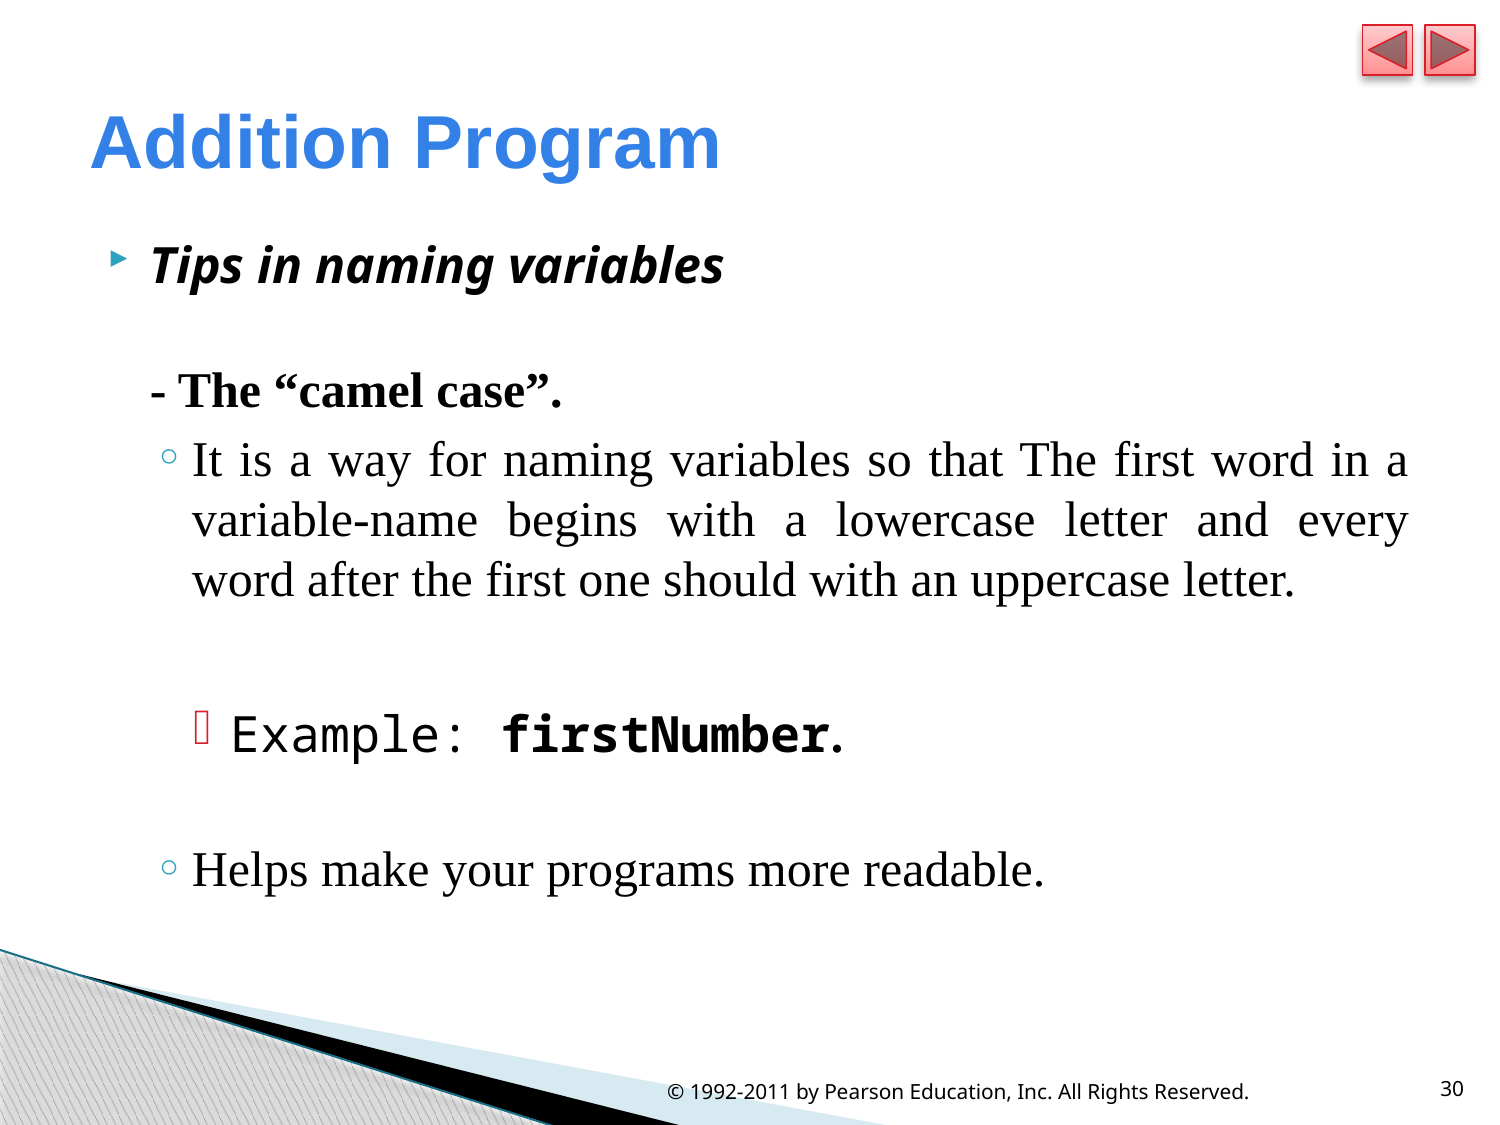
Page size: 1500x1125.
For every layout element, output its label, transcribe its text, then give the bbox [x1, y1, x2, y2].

slide_number 30 [1418, 1051, 1479, 1112]
title Addition Program [75, 45, 1425, 233]
list Tips in naming variables - The “camel case”. It is a way for naming variables so that The first word in a variable-name begins with a lowercase letter and every word after the first one should with an uppercase letter. Example: firstNumber. Helps make your programs more readable. [74, 242, 1426, 986]
footer © 1992-2011 by Pearson Education, Inc. All Rights Reserved. [612, 1051, 1305, 1112]
